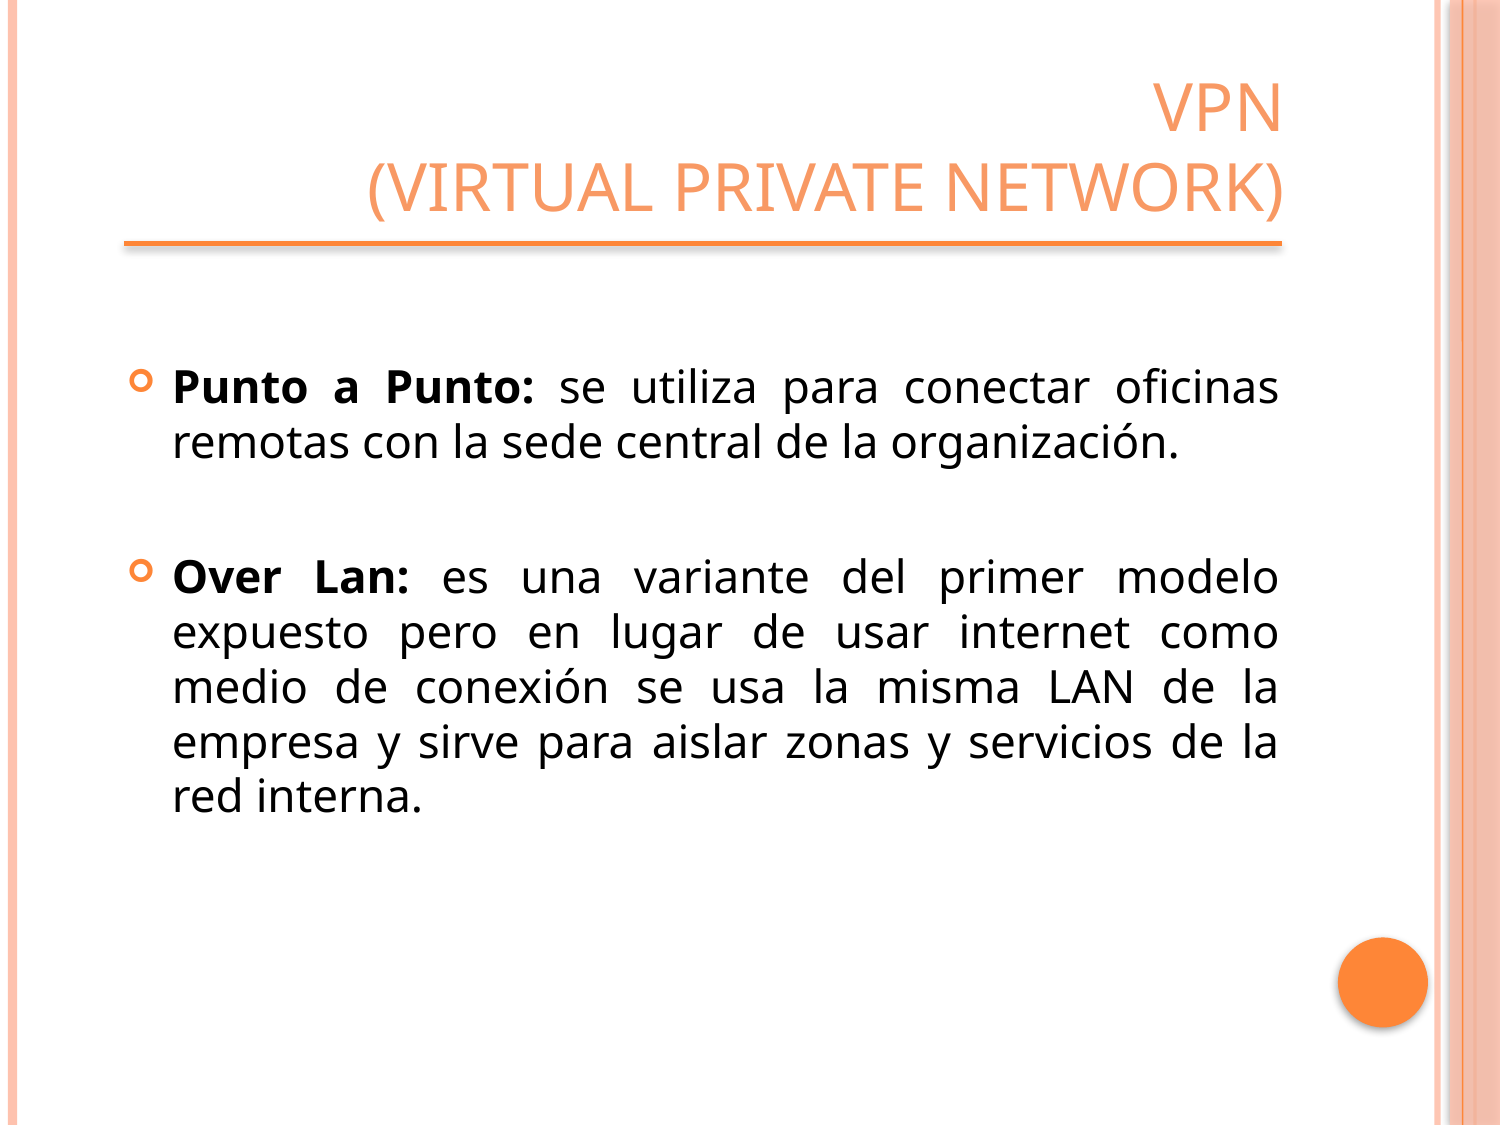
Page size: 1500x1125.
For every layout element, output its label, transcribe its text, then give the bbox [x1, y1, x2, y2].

title VPN (VIRTUAL PRIVATE NETWORK) [75, 45, 1300, 233]
list Punto a Punto: se utiliza para conectar oficinas remotas con la sede central de la organización. Over Lan: es una variante del primer modelo expuesto pero en lugar de usar internet como medio de conexión se usa la misma LAN de la empresa y sirve para aislar zonas y servicios de la red interna. [112, 349, 1296, 882]
